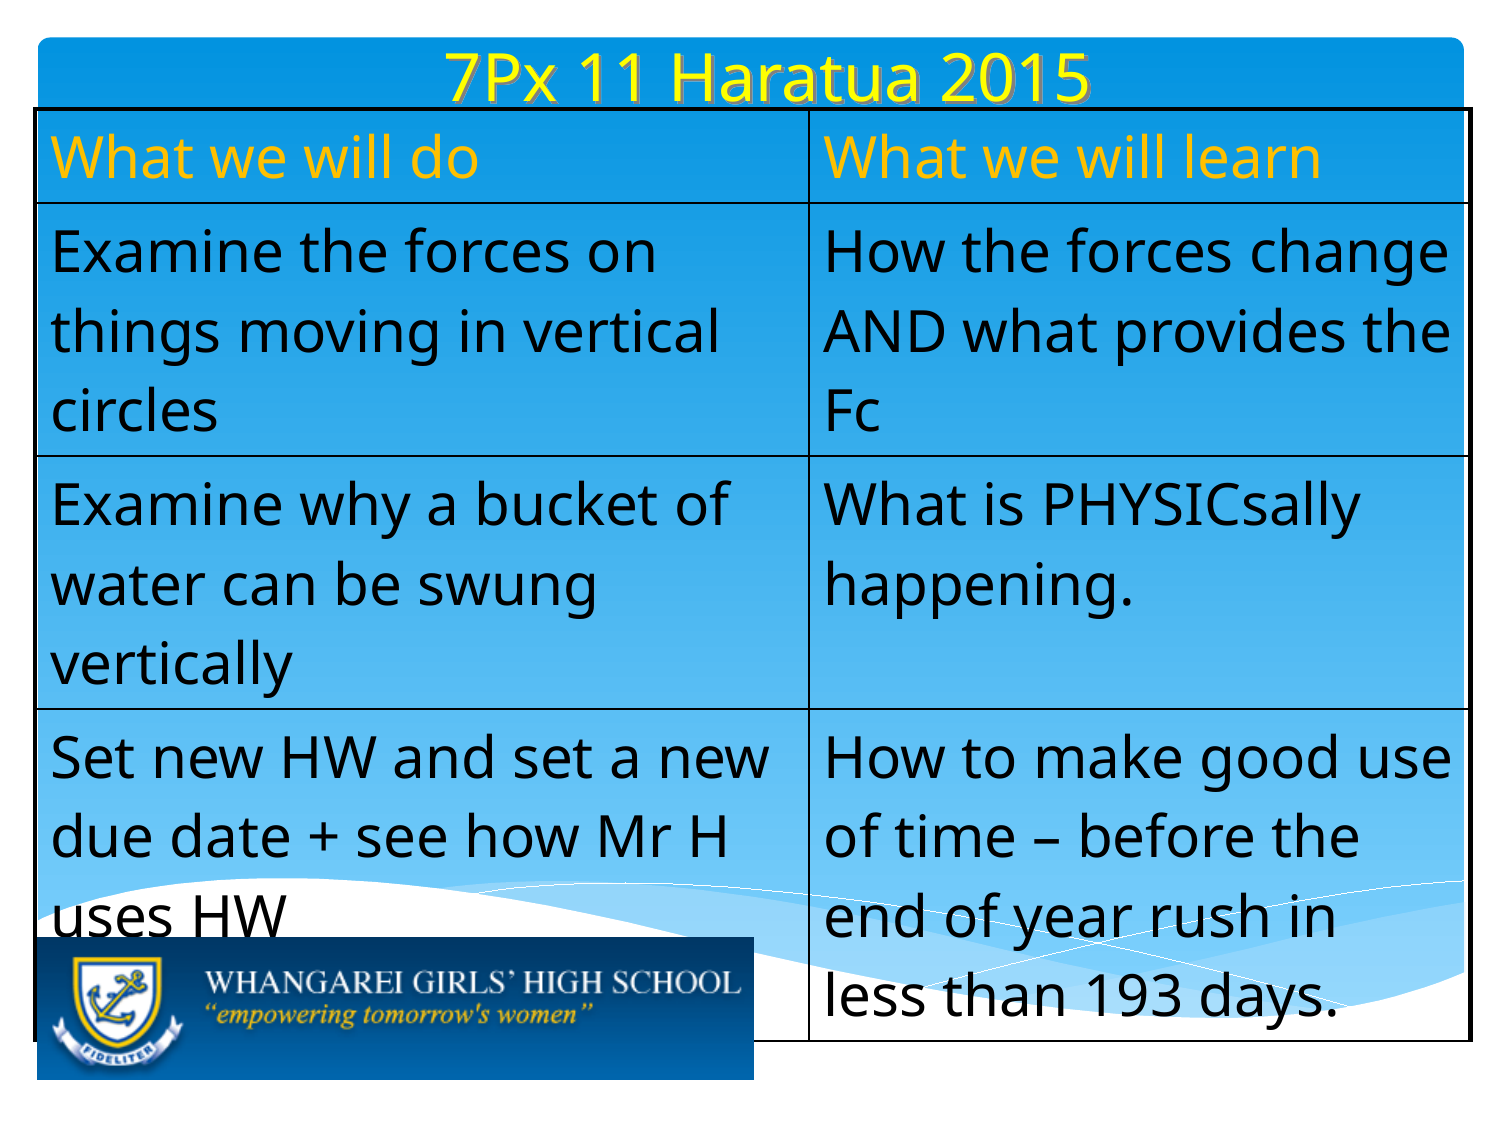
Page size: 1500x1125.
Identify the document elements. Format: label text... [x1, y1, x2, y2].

table_cell How the forces change AND what provides the Fc [810, 204, 1468, 455]
text_box 7Px 11 Haratua 2015 [162, 24, 1375, 107]
table_cell How to make good use of time – before the end of year rush in less than 193 days. [810, 710, 1468, 1040]
table_header What we will learn [810, 111, 1468, 202]
picture [37, 937, 754, 1080]
table_cell Examine the forces on things moving in vertical circles [37, 204, 808, 455]
table_cell Examine why a bucket of water can be swung vertically [37, 457, 808, 708]
table_header What we will do [37, 111, 808, 202]
table_cell Set new HW and set a new due date + see how Mr H uses HW [37, 710, 808, 1040]
table_cell What is PHYSICsally happening. [810, 457, 1468, 708]
